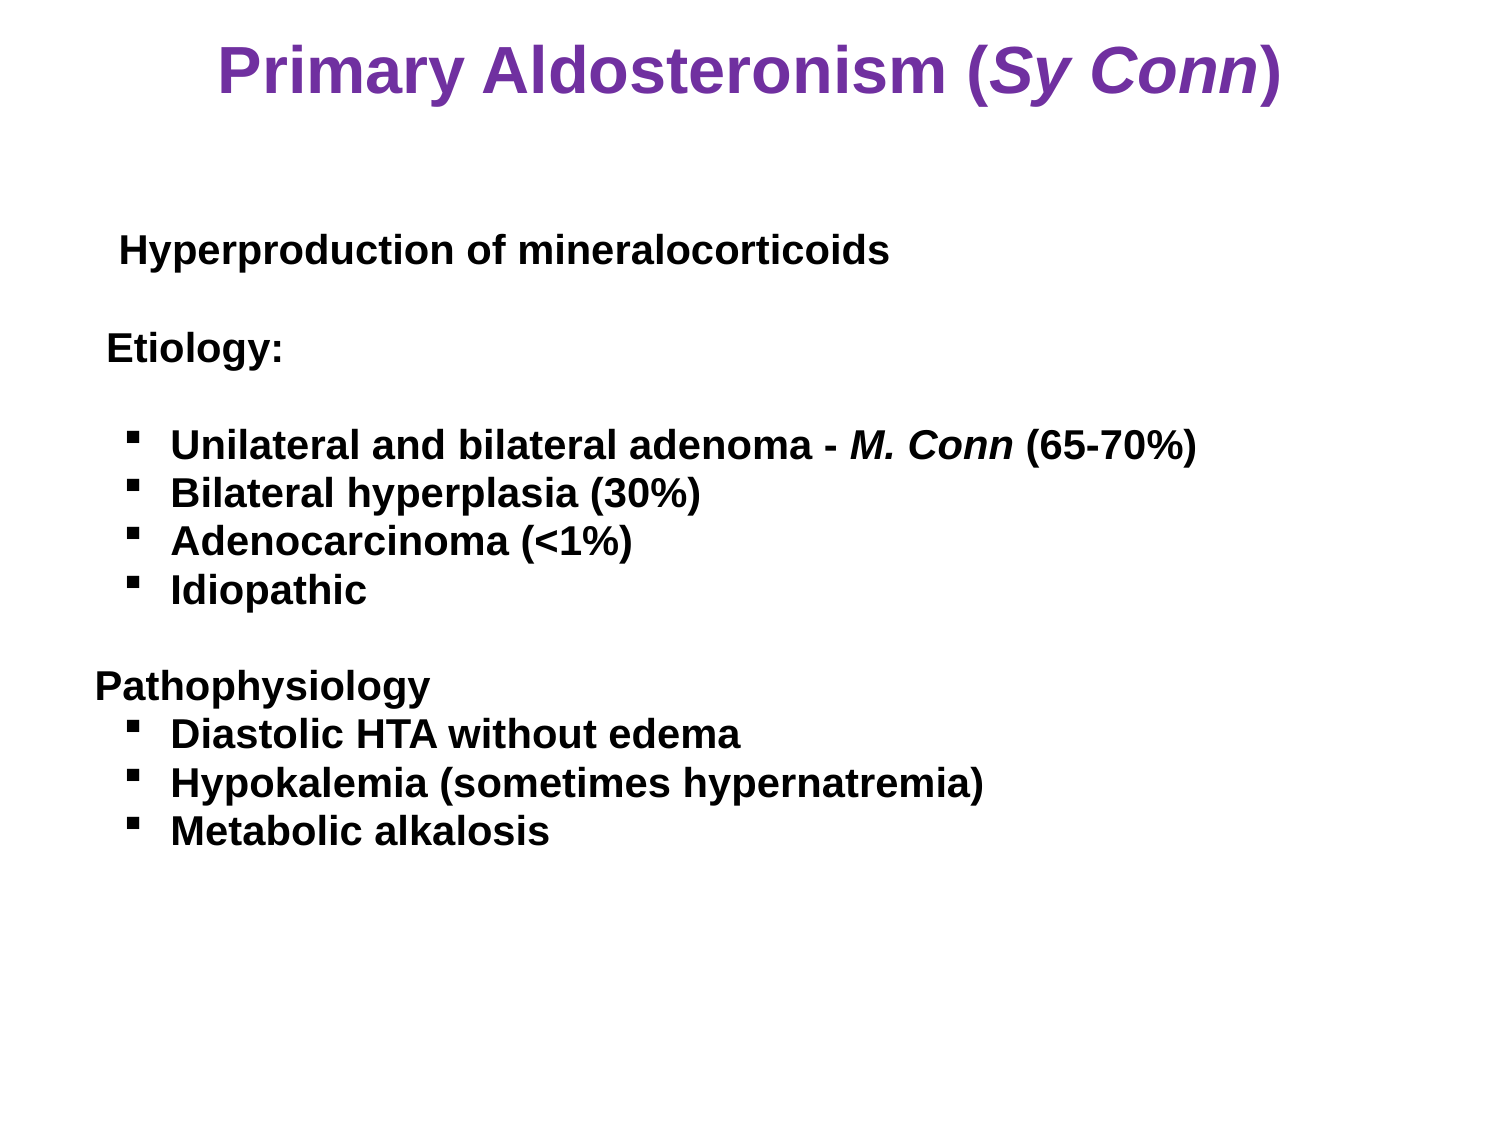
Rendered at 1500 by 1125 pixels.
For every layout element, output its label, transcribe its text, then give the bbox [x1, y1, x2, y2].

list Hyperproduction of mineralocorticoids Etiology: Unilateral and bilateral adenoma - M. Conn (65-70%) Bilateral hyperplasia (30%) Adenocarcinoma (<1%) Idiopathic Pathophysiology Diastolic HTA without edema Hypokalemia (sometimes hypernatremia) Metabolic alkalosis [33, 218, 1500, 995]
title Primary Aldosteronism (Sy Conn) [0, 0, 1500, 135]
